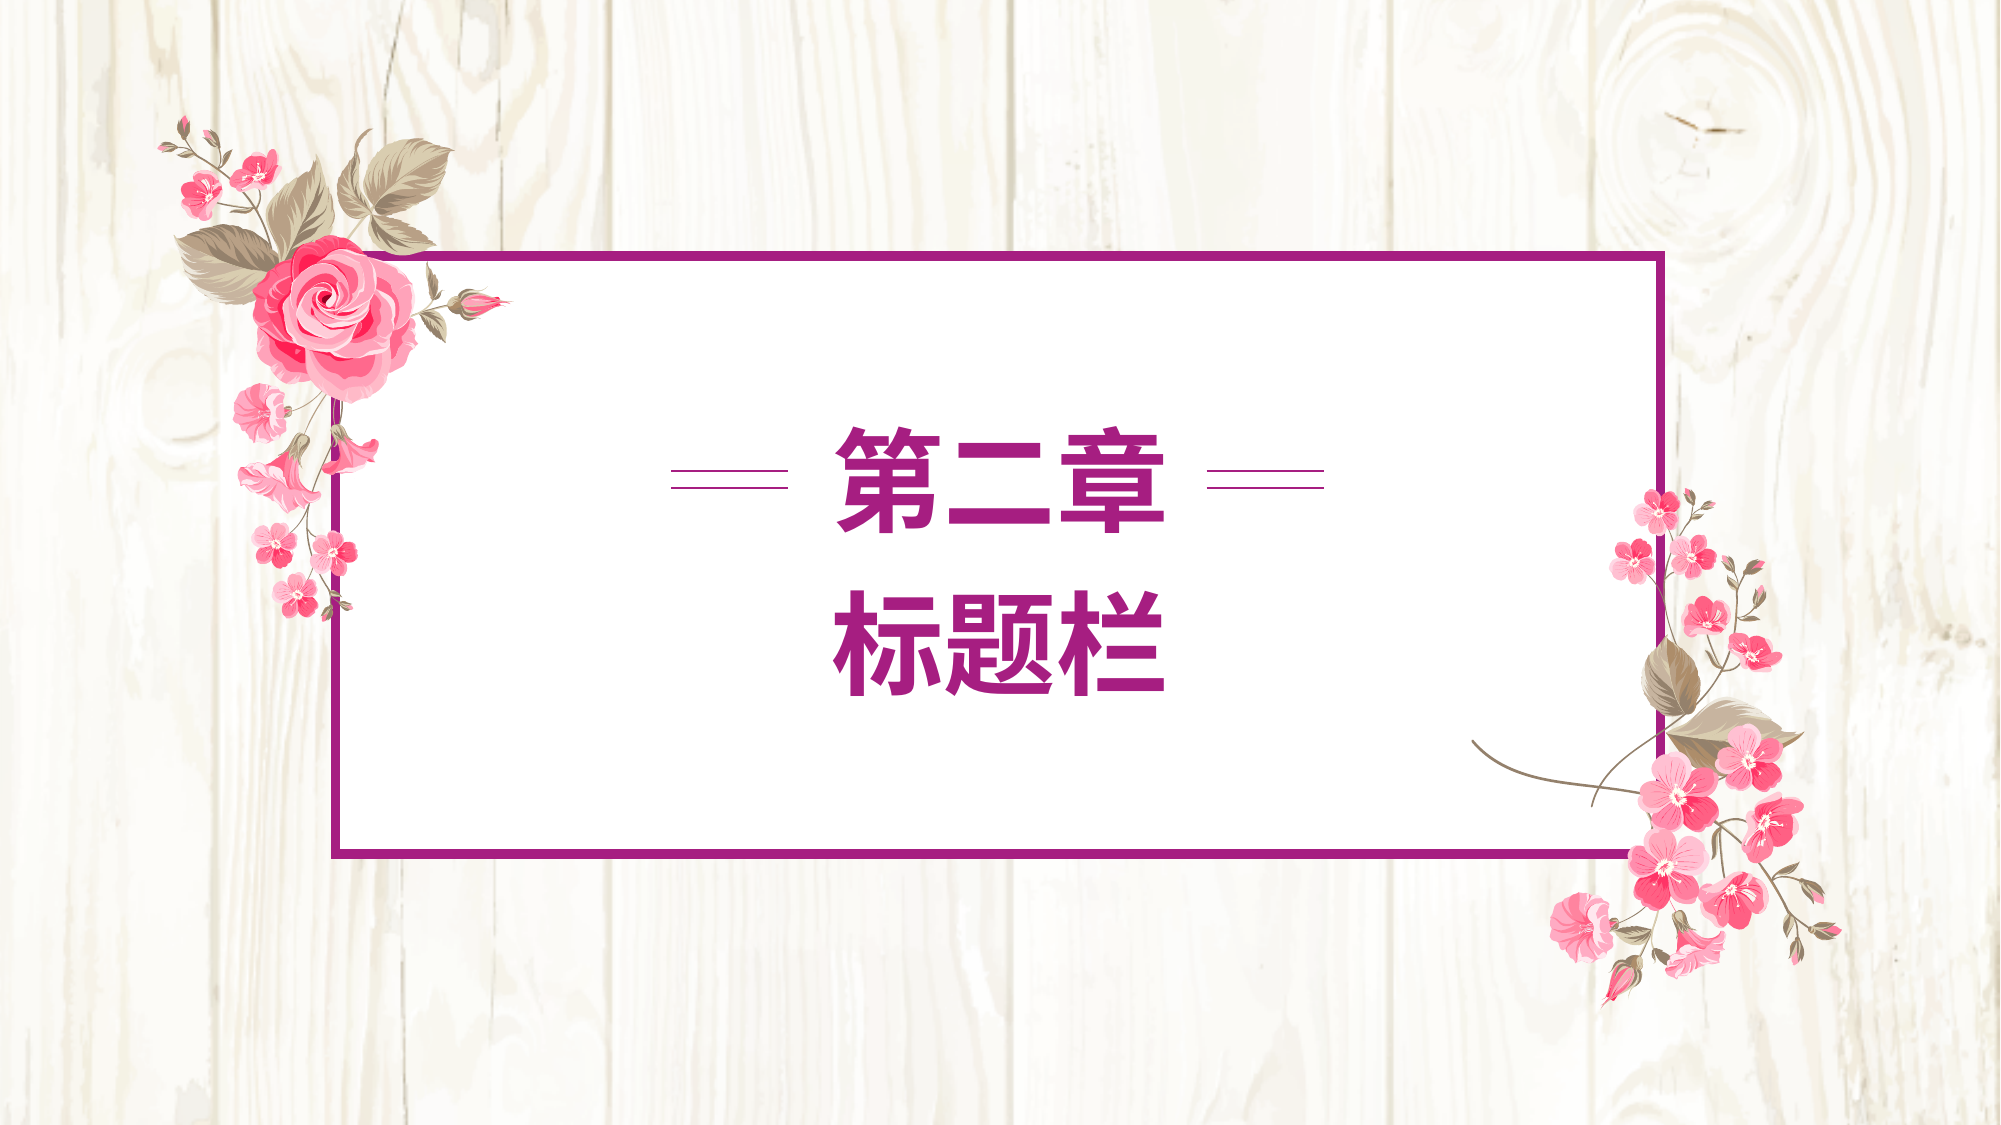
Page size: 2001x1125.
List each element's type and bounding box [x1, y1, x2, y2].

text_box [671, 470, 789, 488]
text_box [1206, 470, 1324, 488]
picture [0, 0, 2001, 1125]
text_box [157, 115, 1843, 1010]
